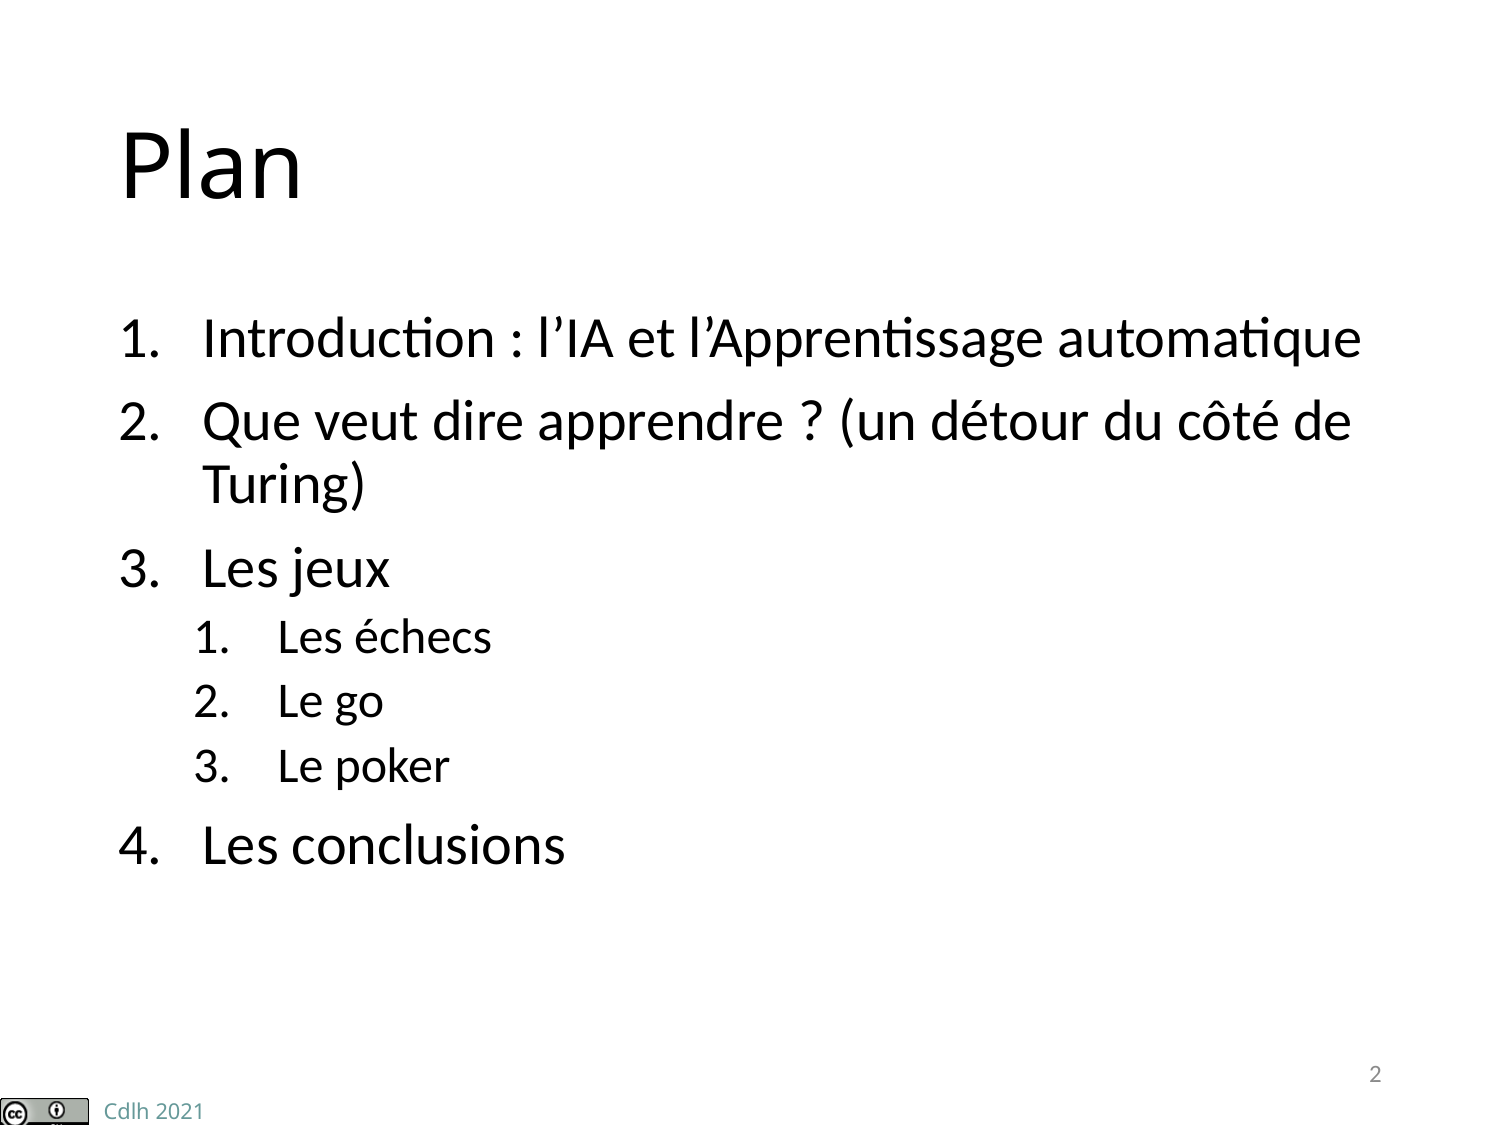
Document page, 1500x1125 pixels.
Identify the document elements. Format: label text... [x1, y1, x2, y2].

picture [0, 1098, 89, 1125]
list Introduction : l’IA et l’Apprentissage automatique Que veut dire apprendre ? (un détour du côté de Turing) Les jeux Les échecs Le go Le poker Les conclusions [103, 299, 1397, 1014]
title Plan [103, 59, 1397, 278]
slide_number 2 [1059, 1042, 1397, 1103]
